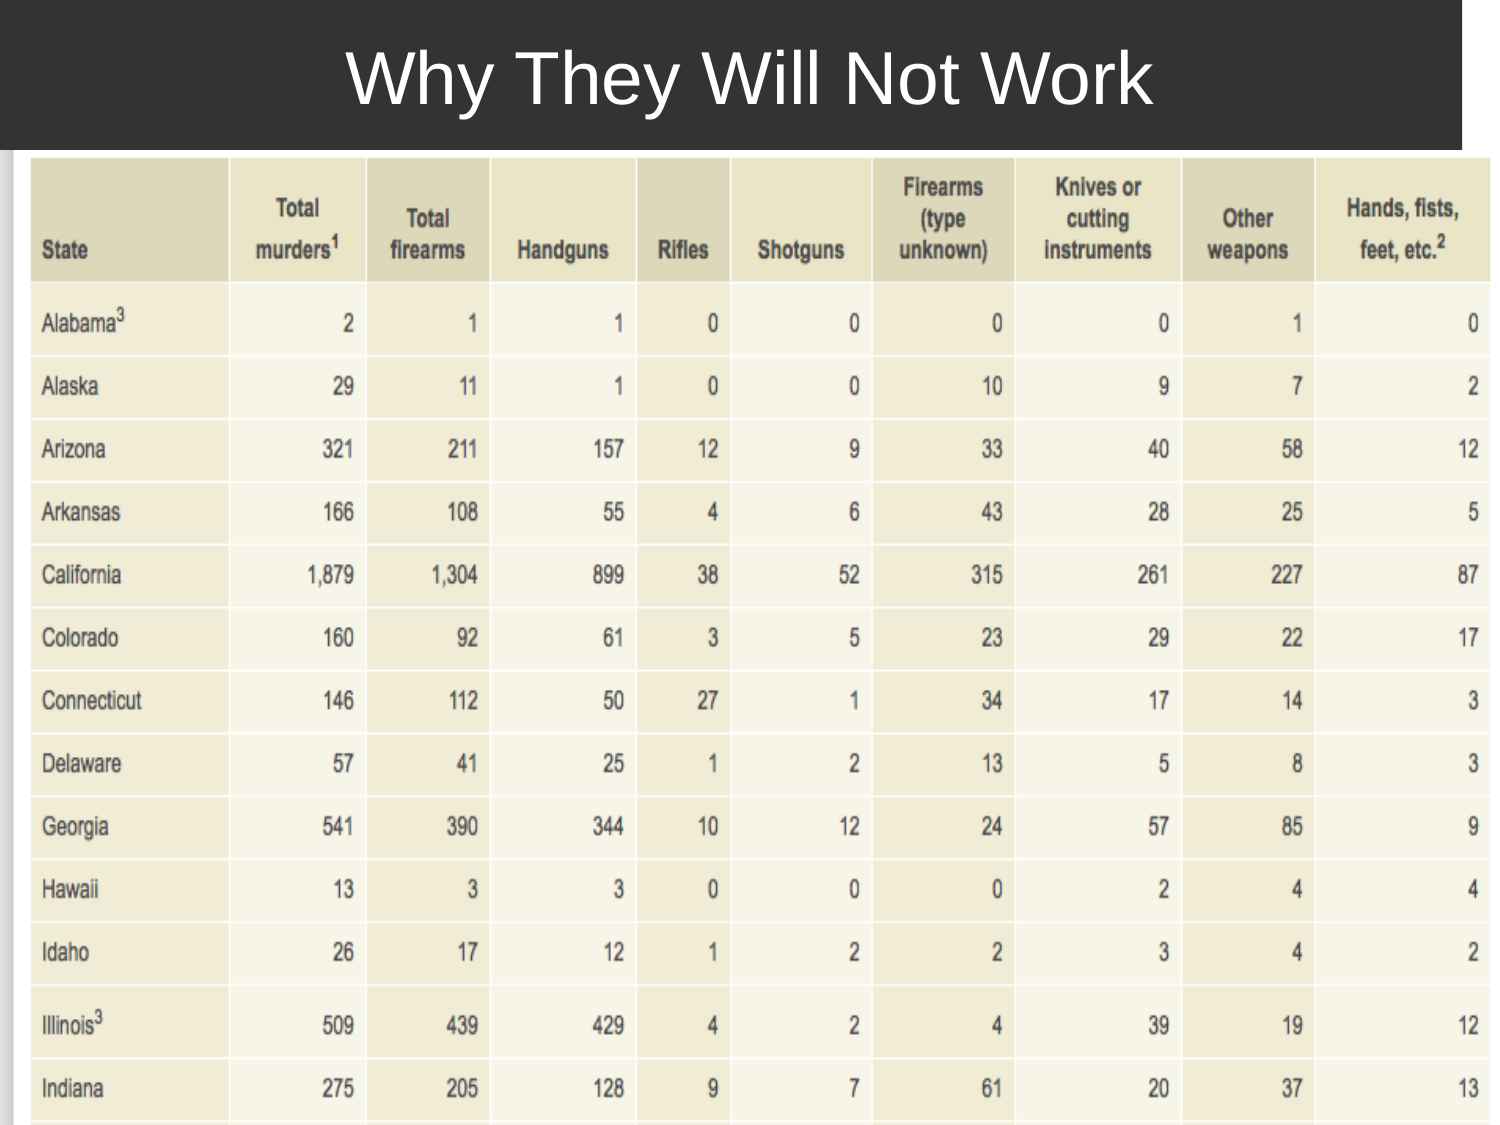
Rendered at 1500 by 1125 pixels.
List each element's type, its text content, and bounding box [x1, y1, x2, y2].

title Why They Will Not Work [0, 0, 1463, 149]
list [0, 149, 1500, 1125]
